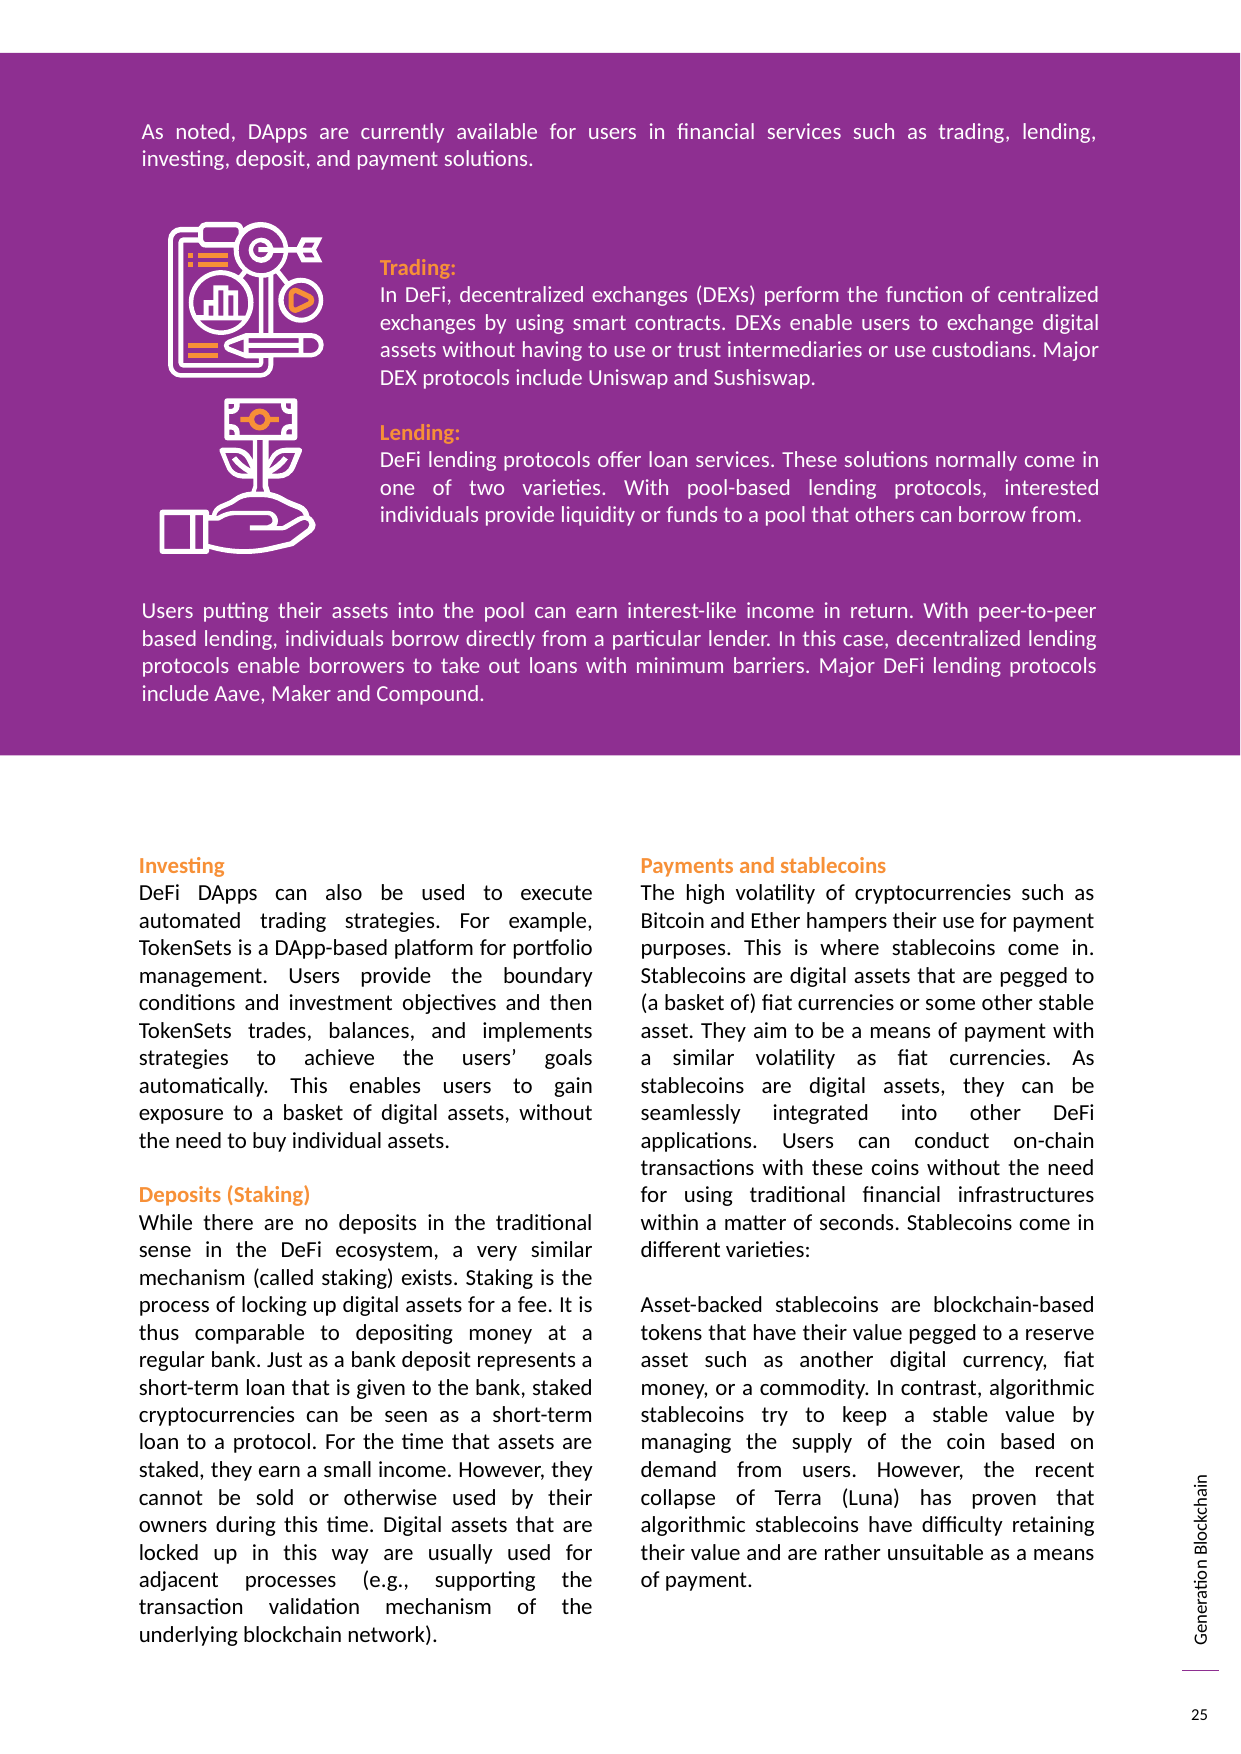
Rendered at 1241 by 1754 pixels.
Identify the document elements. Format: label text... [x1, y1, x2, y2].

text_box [159, 398, 316, 554]
text_box Users putting their assets into the pool can earn interest-like income in return. With peer-to-peer based lending, individuals borrow directly from a particular lender. In this case, decentralized lending protocols enable borrowers to take out loans with minimum barriers. Major DeFi lending protocols include Aave, Maker and Compound. [126, 588, 1114, 682]
slide_number 25 [1170, 1692, 1229, 1736]
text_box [168, 221, 324, 378]
text_box Investing DeFi DApps can also be used to execute automated trading strategies. For example, TokenSets is a DApp-based platform for portfolio management. Users provide the boundary conditions and investment objectives and then TokenSets trades, balances, and implements strategies to achieve the users’ goals automatically. This enables users to gain exposure to a basket of digital assets, without the need to buy individual assets. Deposits (Staking) While there are no deposits in the traditional sense in the DeFi ecosystem, a very similar mechanism (called staking) exists. Staking is the process of locking up digital assets for a fee. It is thus comparable to depositing money at a regular bank. Just as a bank deposit represents a short-term loan that is given to the bank, staked cryptocurrencies can be seen as a short-term loan to a protocol. For the time that assets are staked, they earn a small income. However, they cannot be sold or otherwise used by their owners during this time. Digital assets that are locked up in this way are usually used for adjacent processes (e.g., supporting the transaction validation mechanism of the underlying blockchain network). Payments and stablecoins The high volatility of cryptocurrencies such as Bitcoin and Ether hampers their use for payment purposes. This is where stablecoins come in. Stablecoins are digital assets that are pegged to (a basket of) fiat currencies or some other stable asset. They aim to be a means of payment with a similar volatility as fiat currencies. As stablecoins are digital assets, they can be seamlessly integrated into other DeFi applications. Users can conduct on-chain transactions with these coins without the need for using traditional financial infrastructures within a matter of seconds. Stablecoins come in different varieties: Asset-backed stablecoins are blockchain-based tokens that have their value pegged to a reserve asset such as another digital currency, fiat money, or a commodity. In contrast, algorithmic stablecoins try to keep a stable value by managing the supply of the coin based on demand from users. However, the recent collapse of Terra (Luna) has proven that algorithmic stablecoins have difficulty retaining their value and are rather unsuitable as a means of payment. [123, 843, 1111, 1669]
list As noted, DApps are currently available for users in financial services such as trading, lending, investing, deposit, and payment solutions. [126, 109, 1114, 203]
text_box Trading: In DeFi, decentralized exchanges (DEXs) perform the function of centralized exchanges by using smart contracts. DEXs enable users to exchange digital assets without having to use or trust intermediaries or use custodians. Major DEX protocols include Uniswap and Sushiswap. Lending: DeFi lending protocols offer loan services. These solutions normally come in one of two varieties. With pool-based lending protocols, interested individuals provide liquidity or funds to a pool that others can borrow from. [364, 245, 1116, 572]
